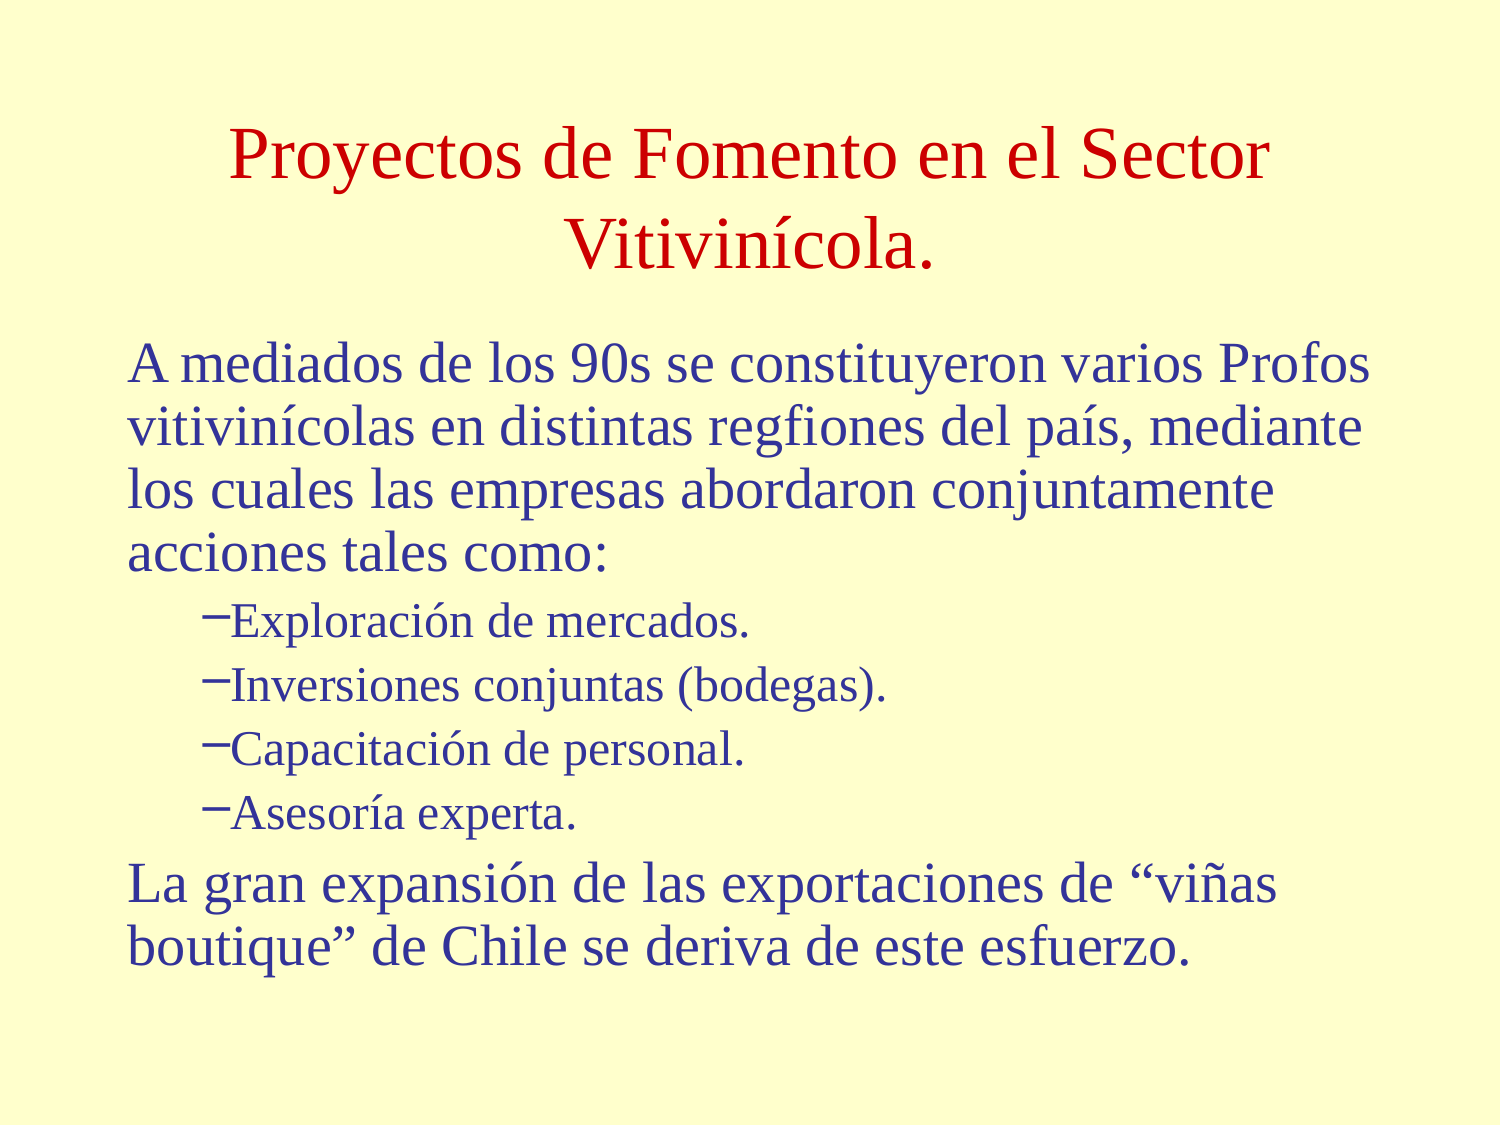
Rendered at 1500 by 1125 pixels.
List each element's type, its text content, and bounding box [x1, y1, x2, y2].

list A mediados de los 90s se constituyeron varios Profos vitivinícolas en distintas regfiones del país, mediante los cuales las empresas abordaron conjuntamente acciones tales como: Exploración de mercados. Inversiones conjuntas (bodegas). Capacitación de personal. Asesoría experta. La gran expansión de las exportaciones de “viñas boutique” de Chile se deriva de este esfuerzo. [112, 324, 1388, 1001]
title Proyectos de Fomento en el Sector Vitivinícola. [112, 99, 1388, 288]
